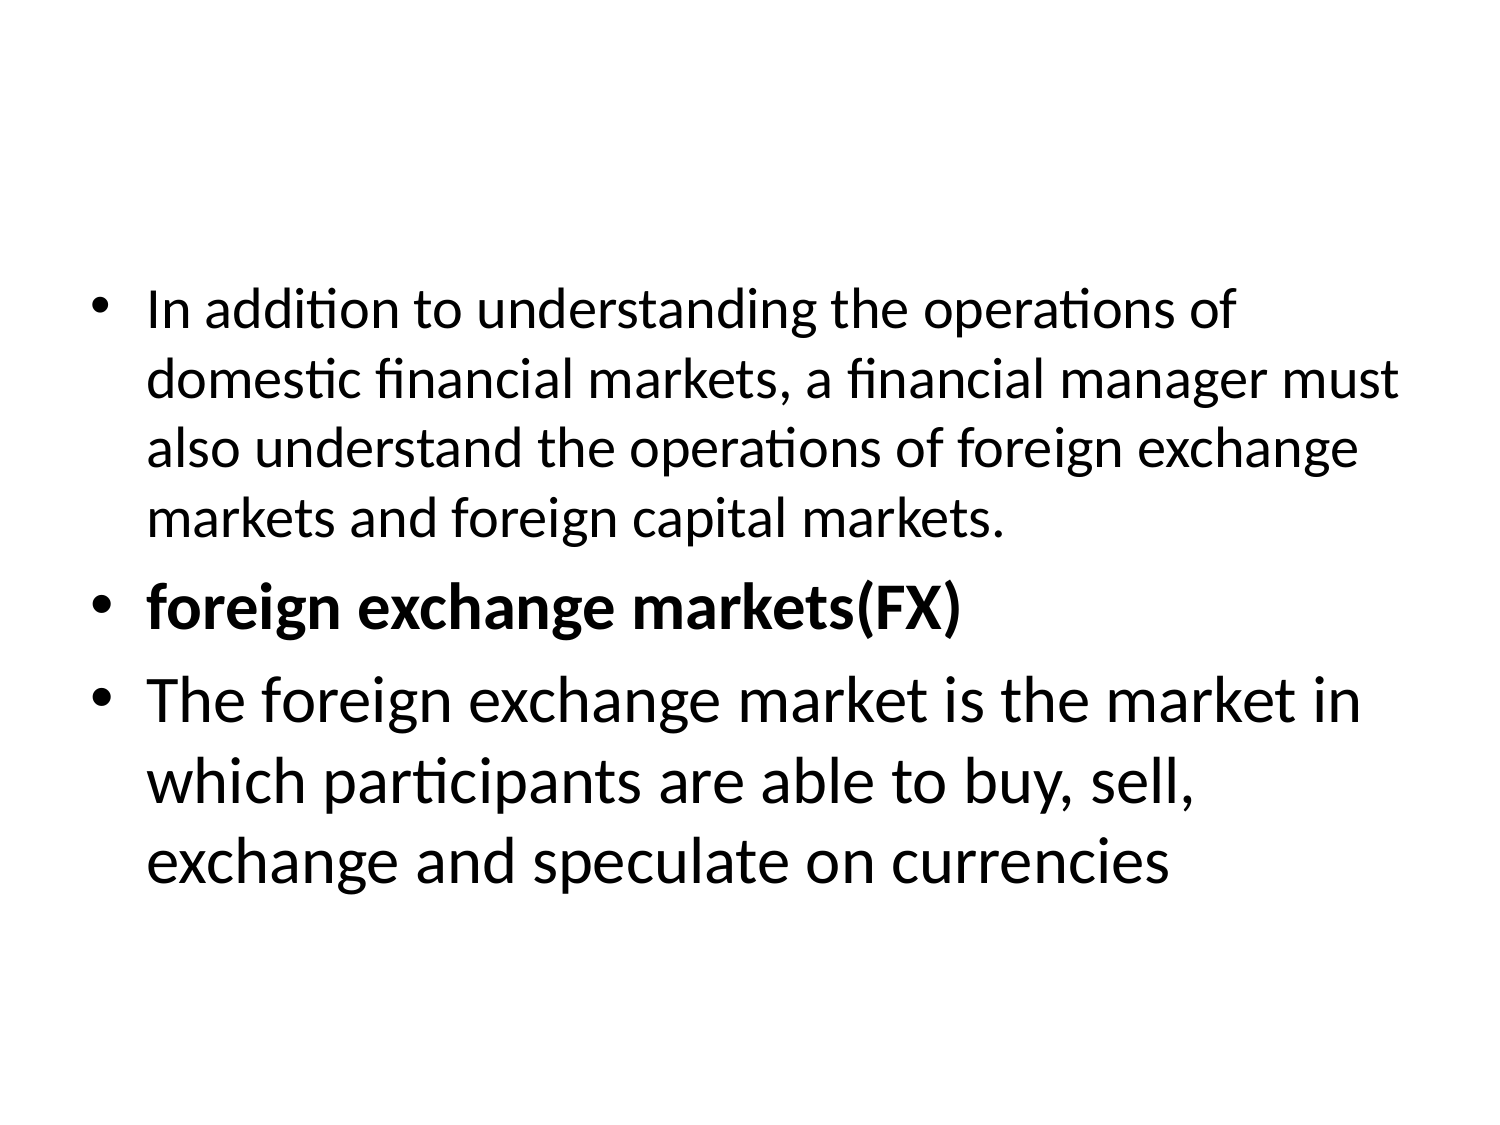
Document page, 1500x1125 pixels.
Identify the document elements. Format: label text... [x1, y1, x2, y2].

list In addition to understanding the operations of domestic financial markets, a financial manager must also understand the operations of foreign exchange markets and foreign capital markets. foreign exchange markets(FX) The foreign exchange market is the market in which participants are able to buy, sell, exchange and speculate on currencies [75, 262, 1425, 1005]
